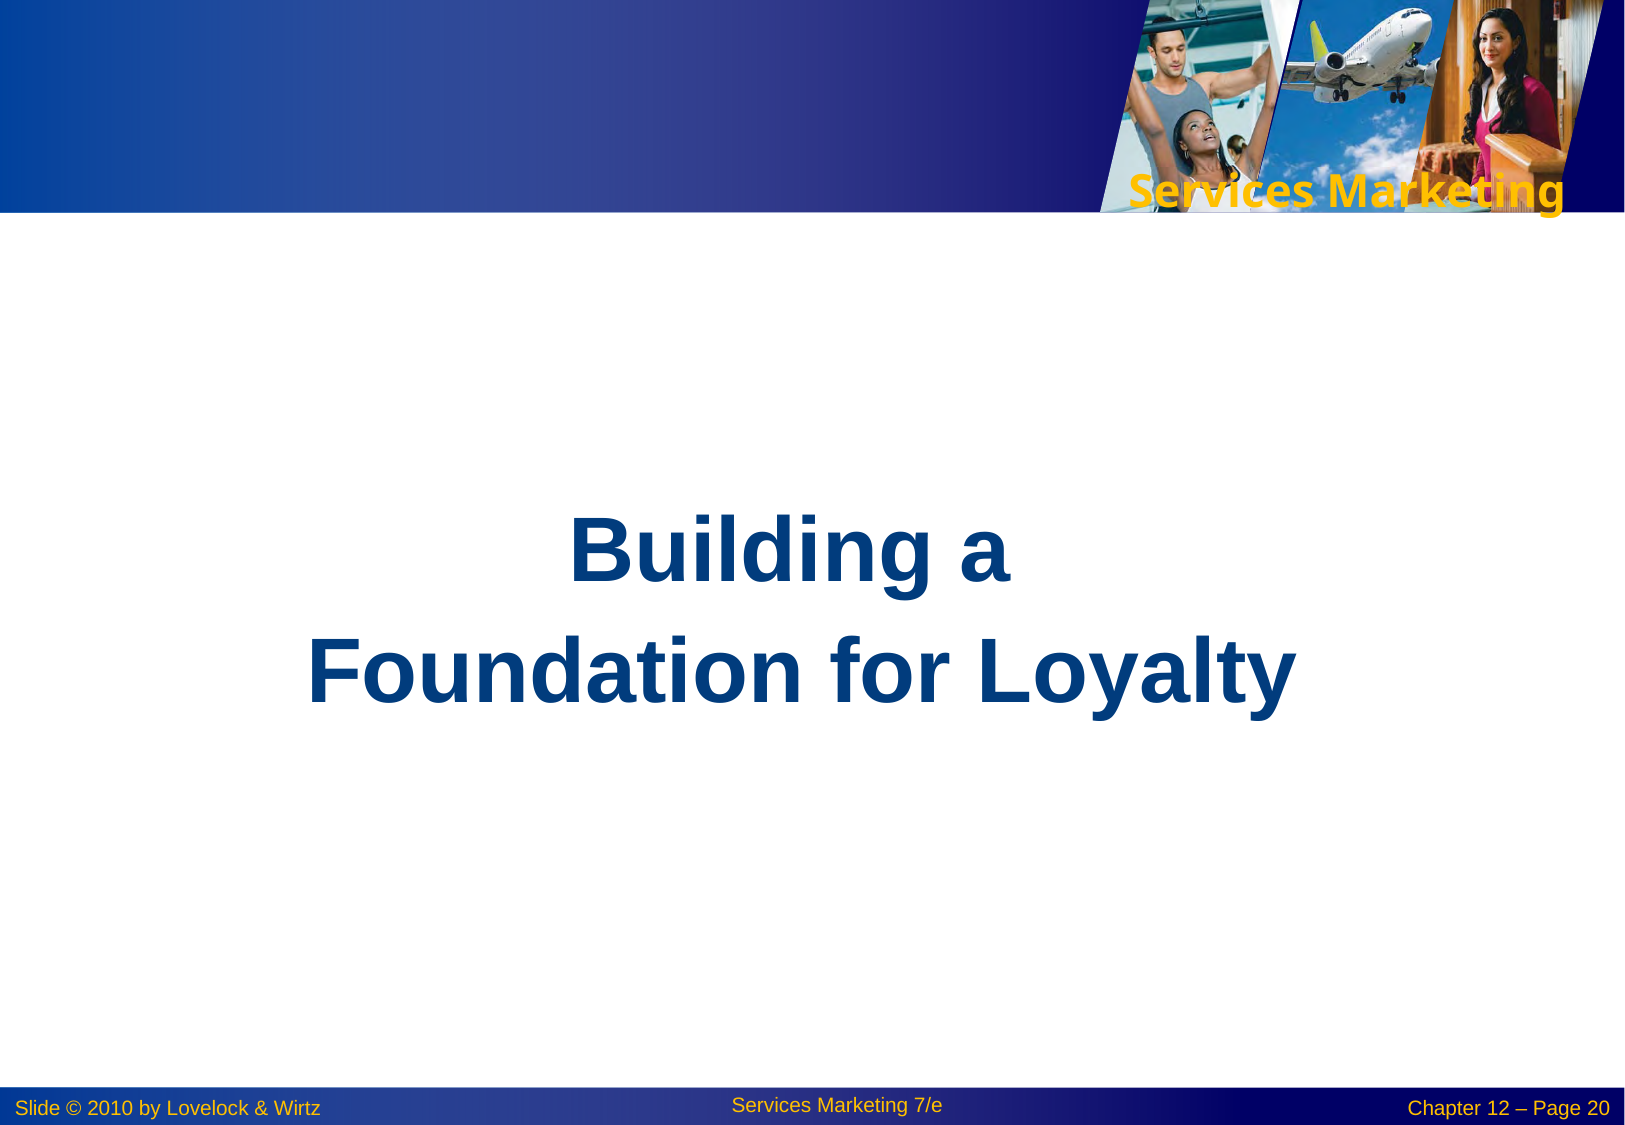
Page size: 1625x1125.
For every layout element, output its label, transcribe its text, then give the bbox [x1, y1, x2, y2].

picture [1546, 187, 1556, 202]
picture [1162, 186, 1172, 192]
text_box Building a Foundation for Loyalty [112, 436, 1493, 763]
picture [1100, 0, 1604, 213]
